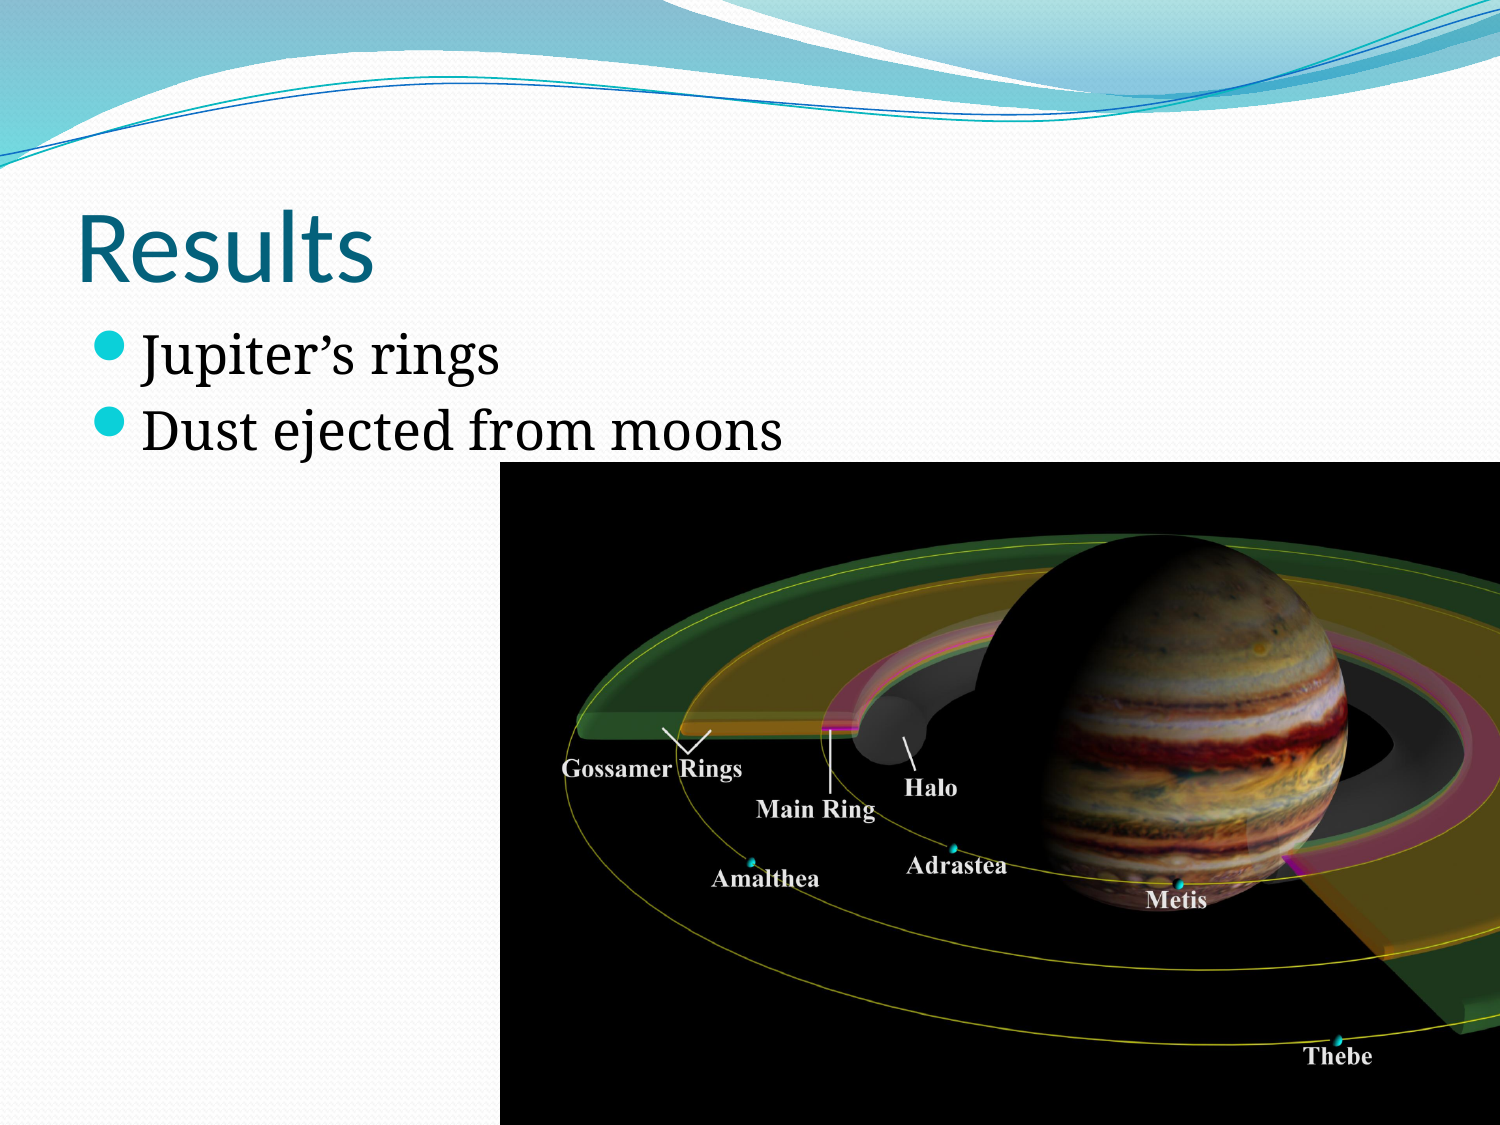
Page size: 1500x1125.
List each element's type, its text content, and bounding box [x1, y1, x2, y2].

picture [499, 462, 1500, 1125]
list Jupiter’s rings Dust ejected from moons [74, 312, 1426, 1033]
title Results [74, 115, 1426, 304]
